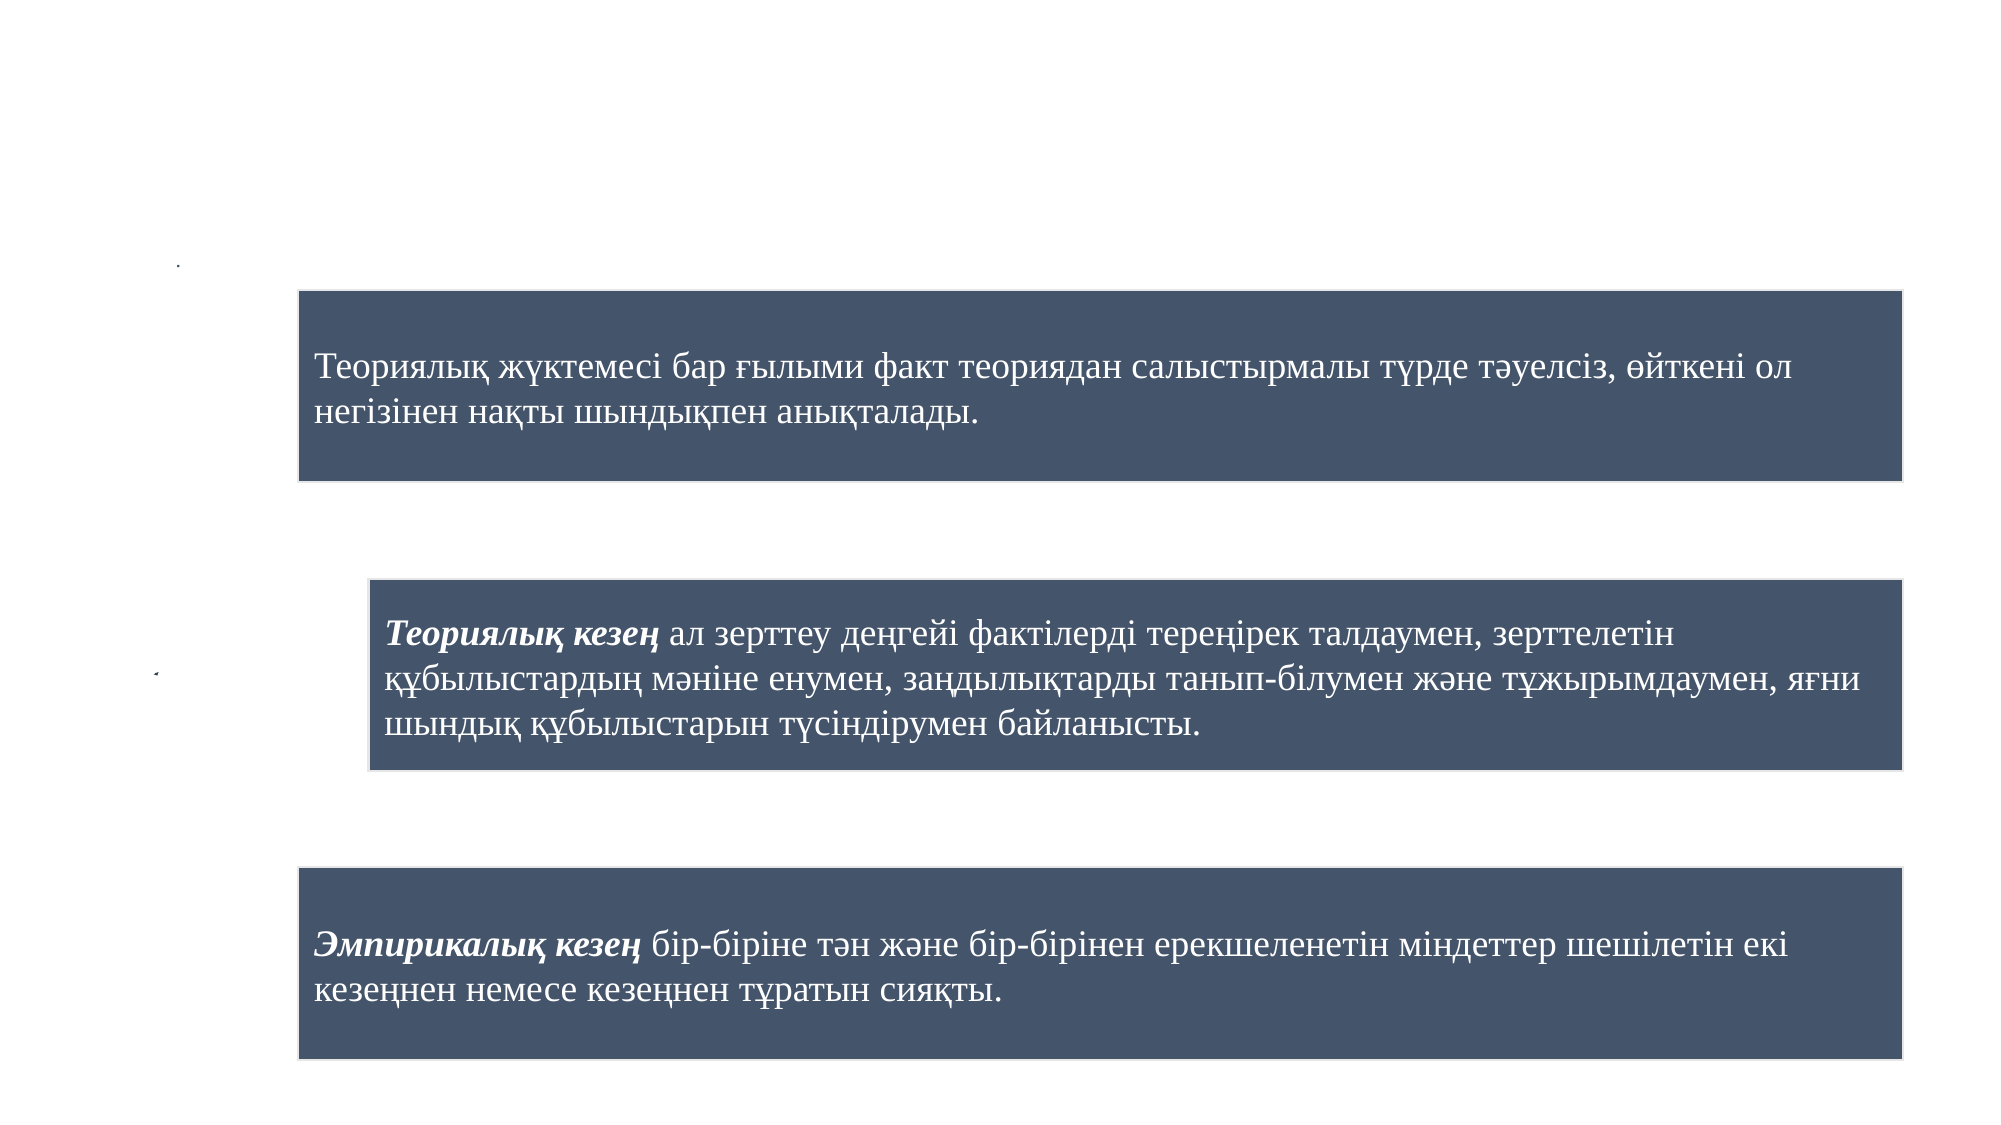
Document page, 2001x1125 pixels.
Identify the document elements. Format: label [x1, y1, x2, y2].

list [151, 109, 1903, 1072]
